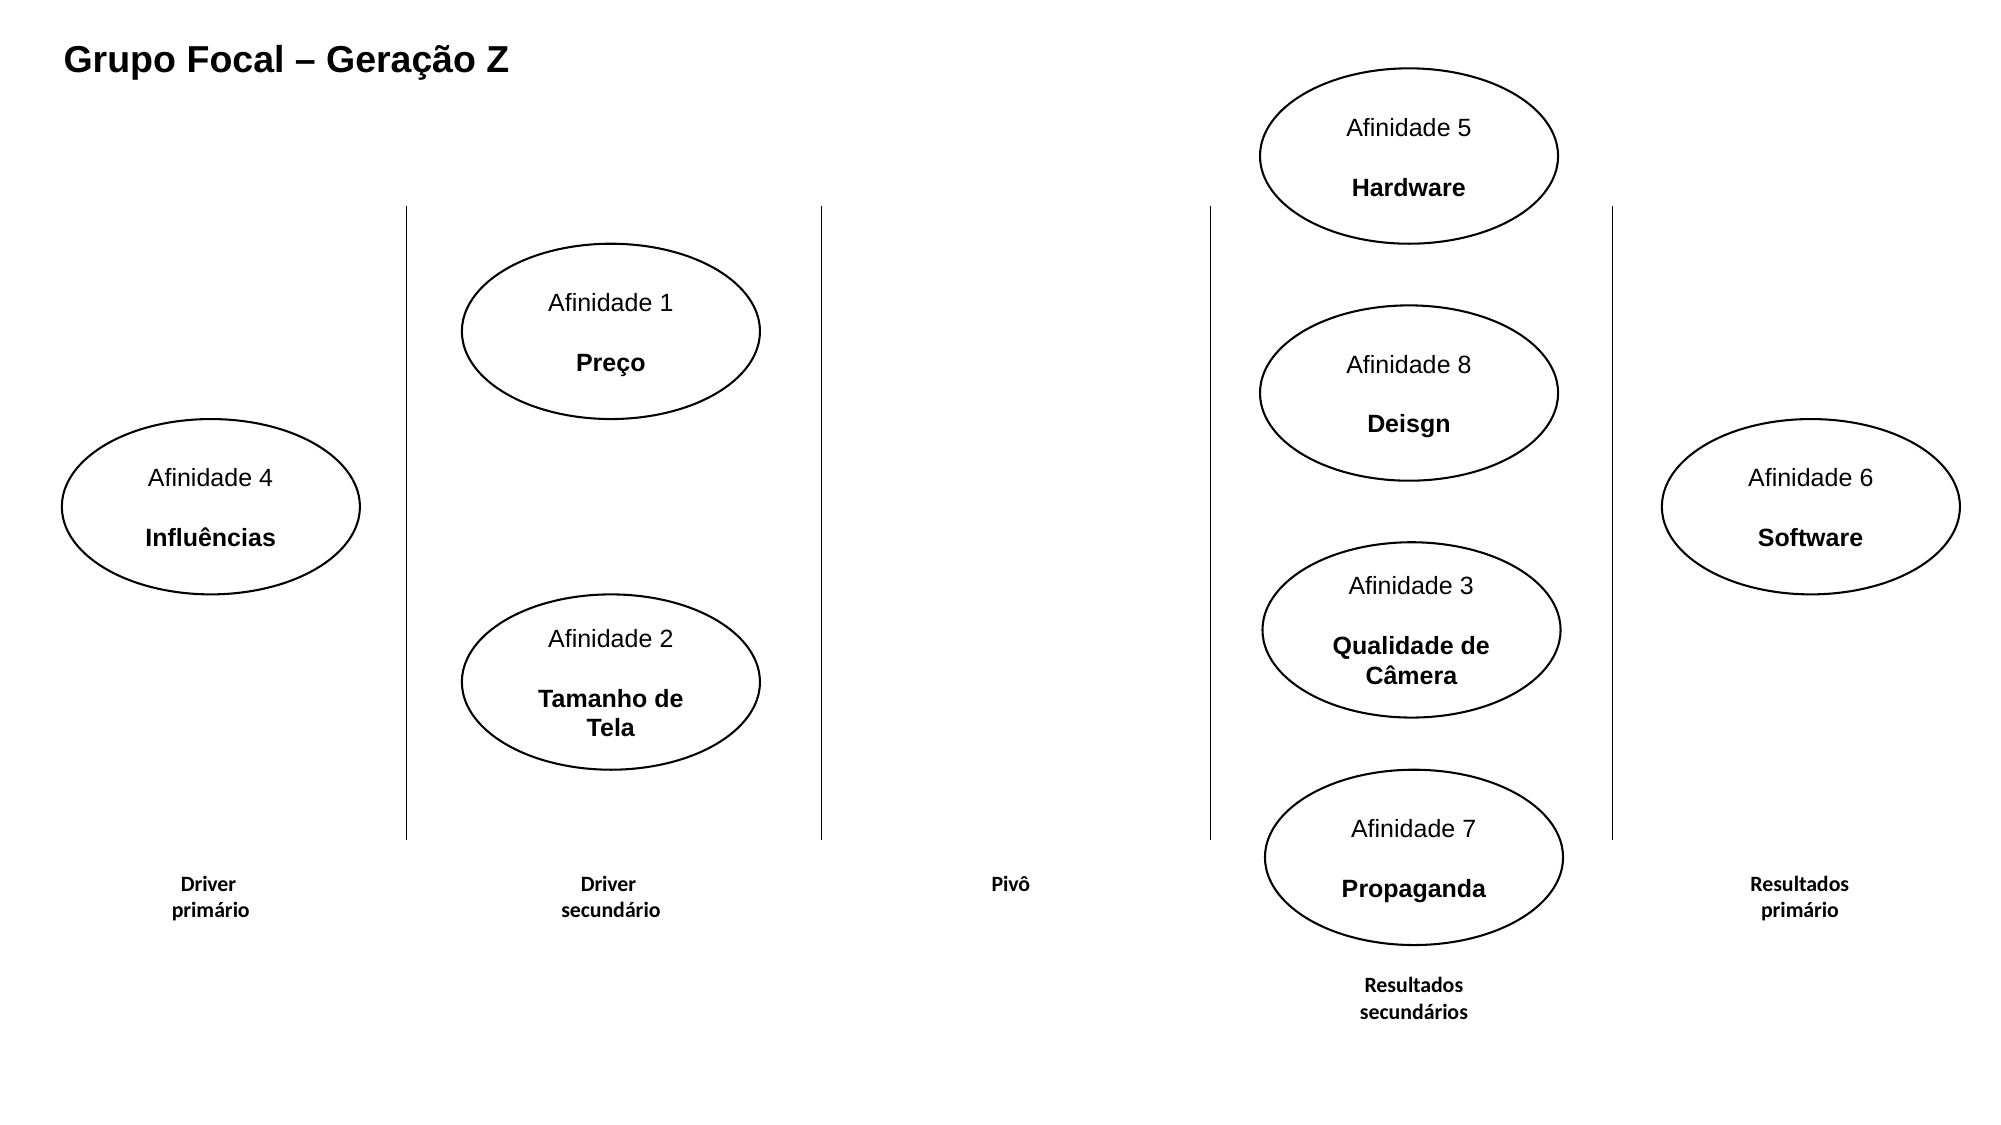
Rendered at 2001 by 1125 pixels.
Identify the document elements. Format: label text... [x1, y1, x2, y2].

text_box Driver primário [106, 862, 316, 930]
text_box Afinidade 1 Preço [460, 242, 762, 421]
text_box Afinidade 8 Deisgn [1258, 304, 1560, 482]
text_box Pivô [906, 862, 1116, 904]
text_box Resultados secundários [1309, 963, 1519, 1031]
text_box Afinidade 3 Qualidade de Câmera [1261, 541, 1562, 719]
text_box Resultados primário [1706, 862, 1894, 930]
text_box Driver secundário [506, 862, 716, 930]
text_box Grupo Focal – Geração Z [48, 27, 525, 88]
text_box Afinidade 5 Hardware [1258, 67, 1560, 245]
text_box Afinidade 6 Software [1660, 418, 1962, 596]
text_box Afinidade 2 Tamanho de Tela [460, 593, 762, 771]
text_box Afinidade 7 Propaganda [1263, 768, 1565, 947]
text_box Afinidade 4 Influências [60, 418, 361, 596]
